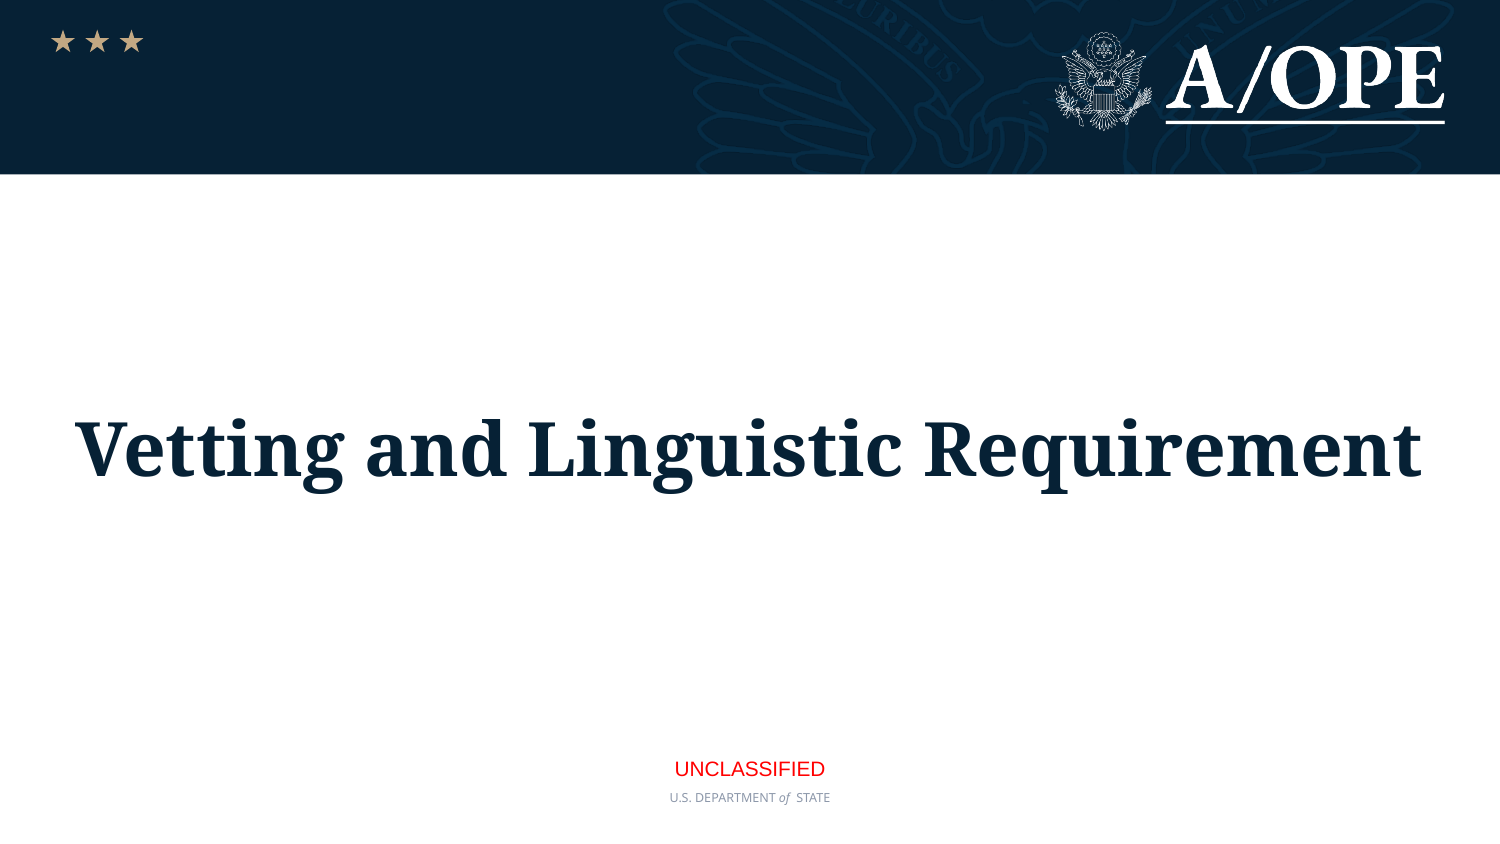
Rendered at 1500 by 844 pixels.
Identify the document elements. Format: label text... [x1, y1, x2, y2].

text_box UNCLASSIFIED [659, 747, 841, 788]
title Vetting and Linguistic Requirement [51, 377, 1449, 516]
picture [587, 0, 1500, 174]
